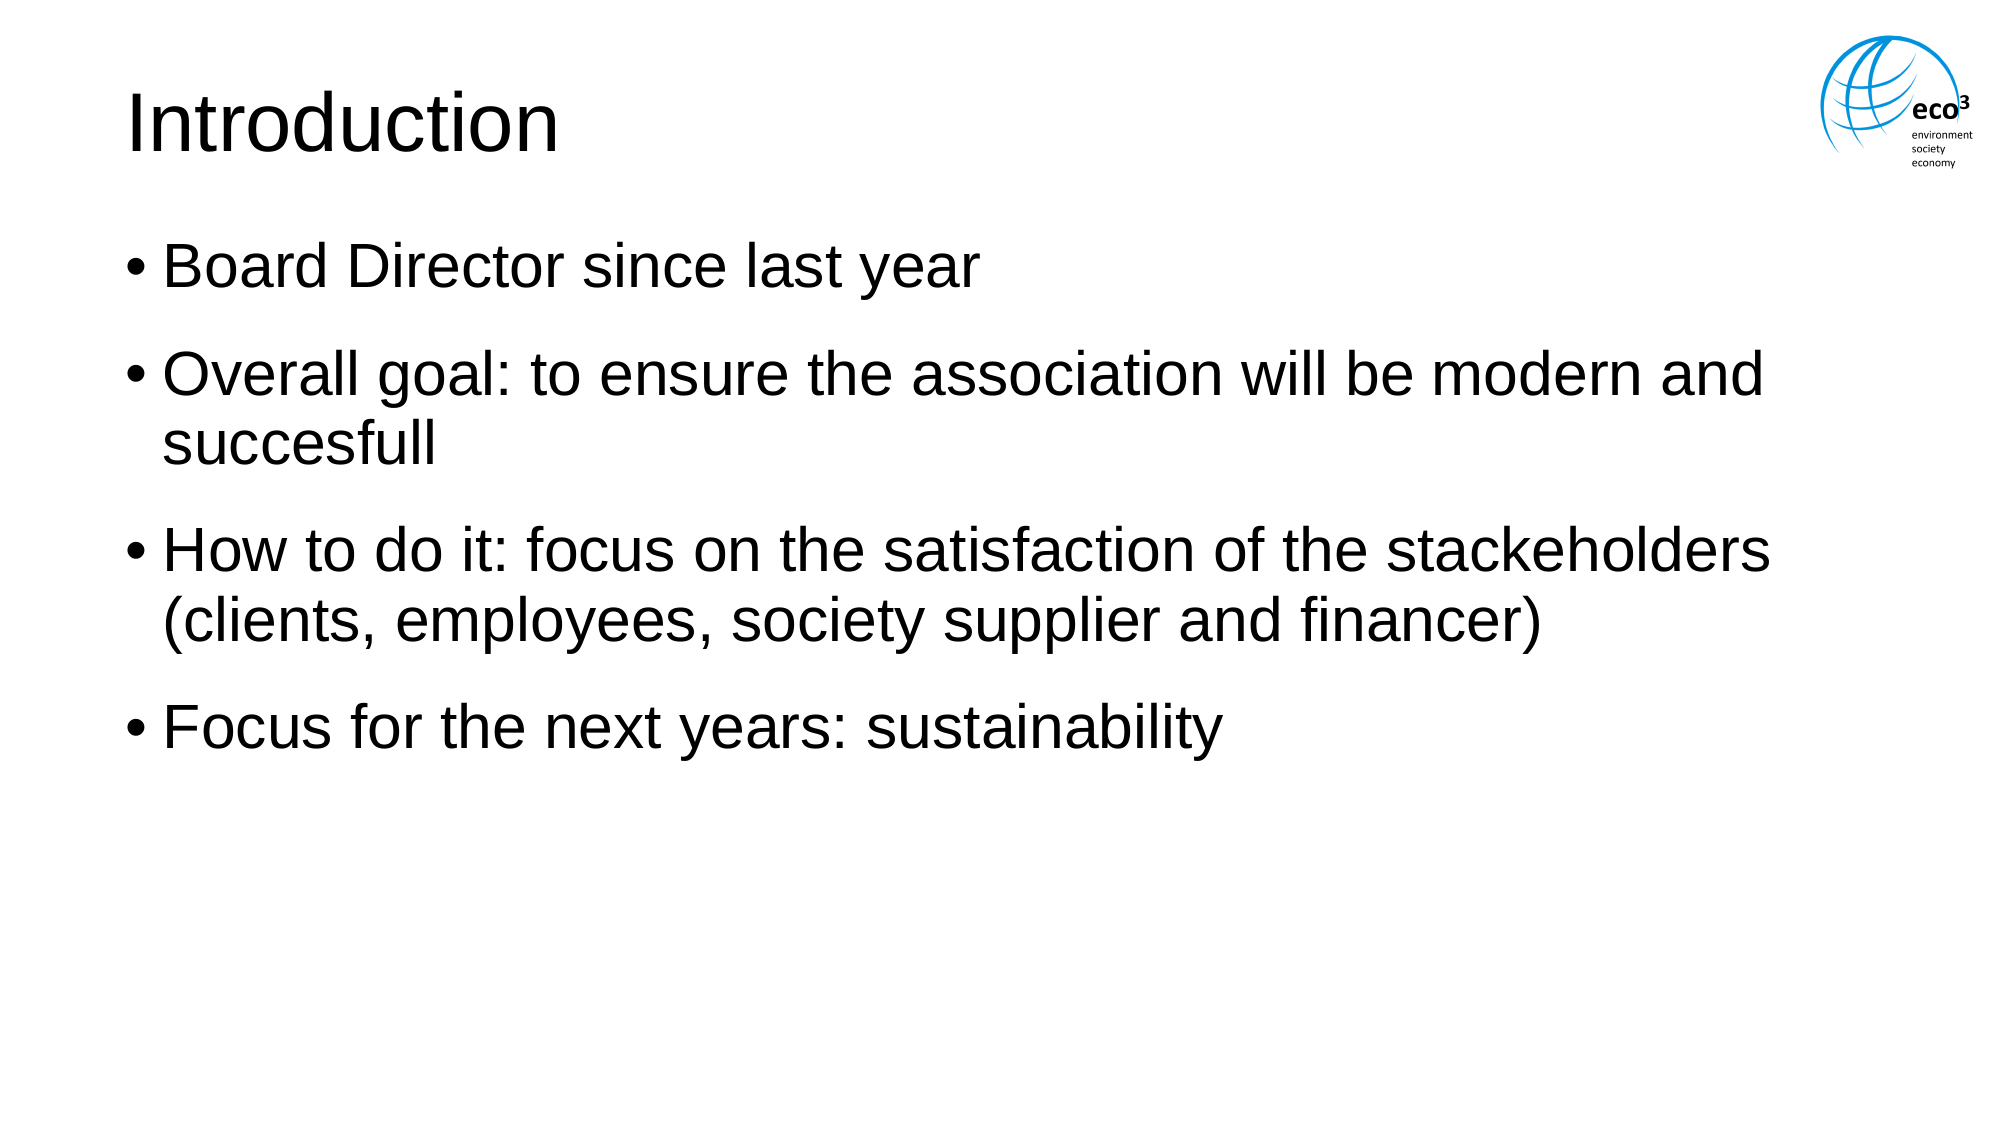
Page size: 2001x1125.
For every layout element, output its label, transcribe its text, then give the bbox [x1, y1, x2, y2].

list Board Director since last year Overall goal: to ensure the association will be modern and succesfull How to do it: focus on the satisfaction of the stackeholders (clients, employees, society supplier and financer) Focus for the next years: sustainability [110, 223, 1839, 1094]
title Introduction [110, 28, 1455, 223]
